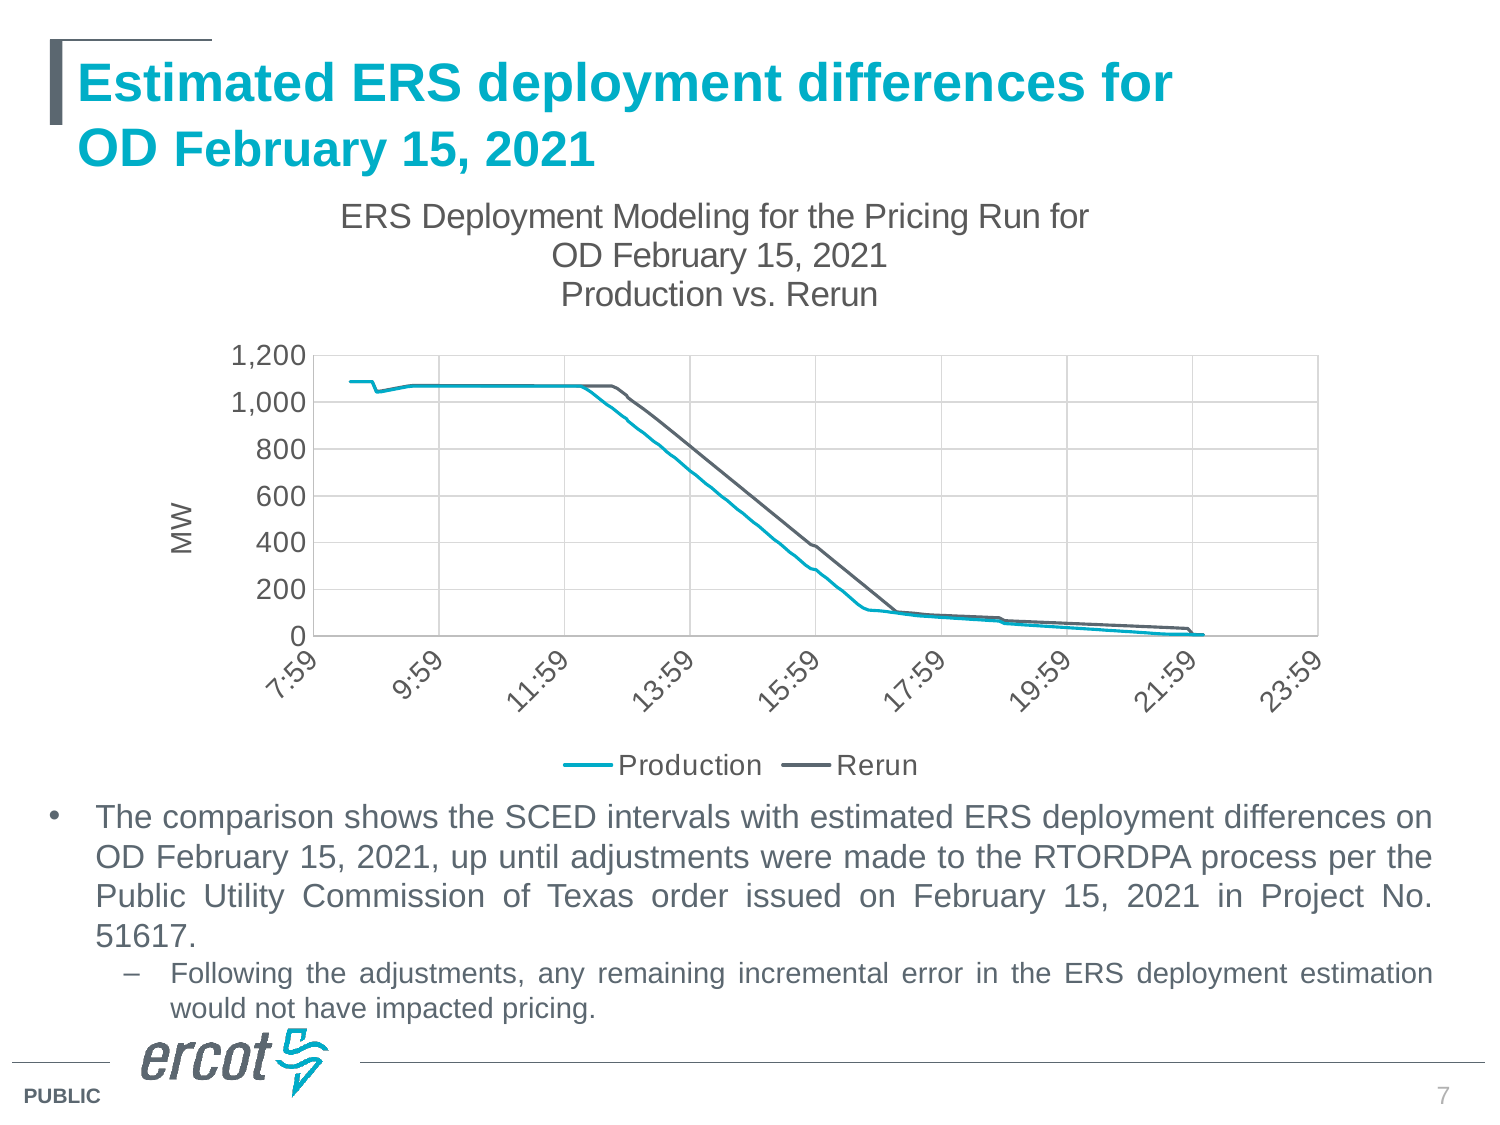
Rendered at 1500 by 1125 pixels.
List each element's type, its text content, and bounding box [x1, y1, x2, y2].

chart [129, 167, 1355, 788]
slide_number 7 [1400, 1076, 1488, 1113]
picture [137, 1032, 332, 1100]
title Estimated ERS deployment differences for OD February 15, 2021 [62, 39, 1450, 125]
text_box The comparison shows the SCED intervals with estimated ERS deployment differences on OD February 15, 2021, up until adjustments were made to the RTORDPA process per the Public Utility Commission of Texas order issued on February 15, 2021 in Project No. 51617. Following the adjustments, any remaining incremental error in the ERS deployment estimation would not have impacted pricing. [33, 787, 1450, 1032]
